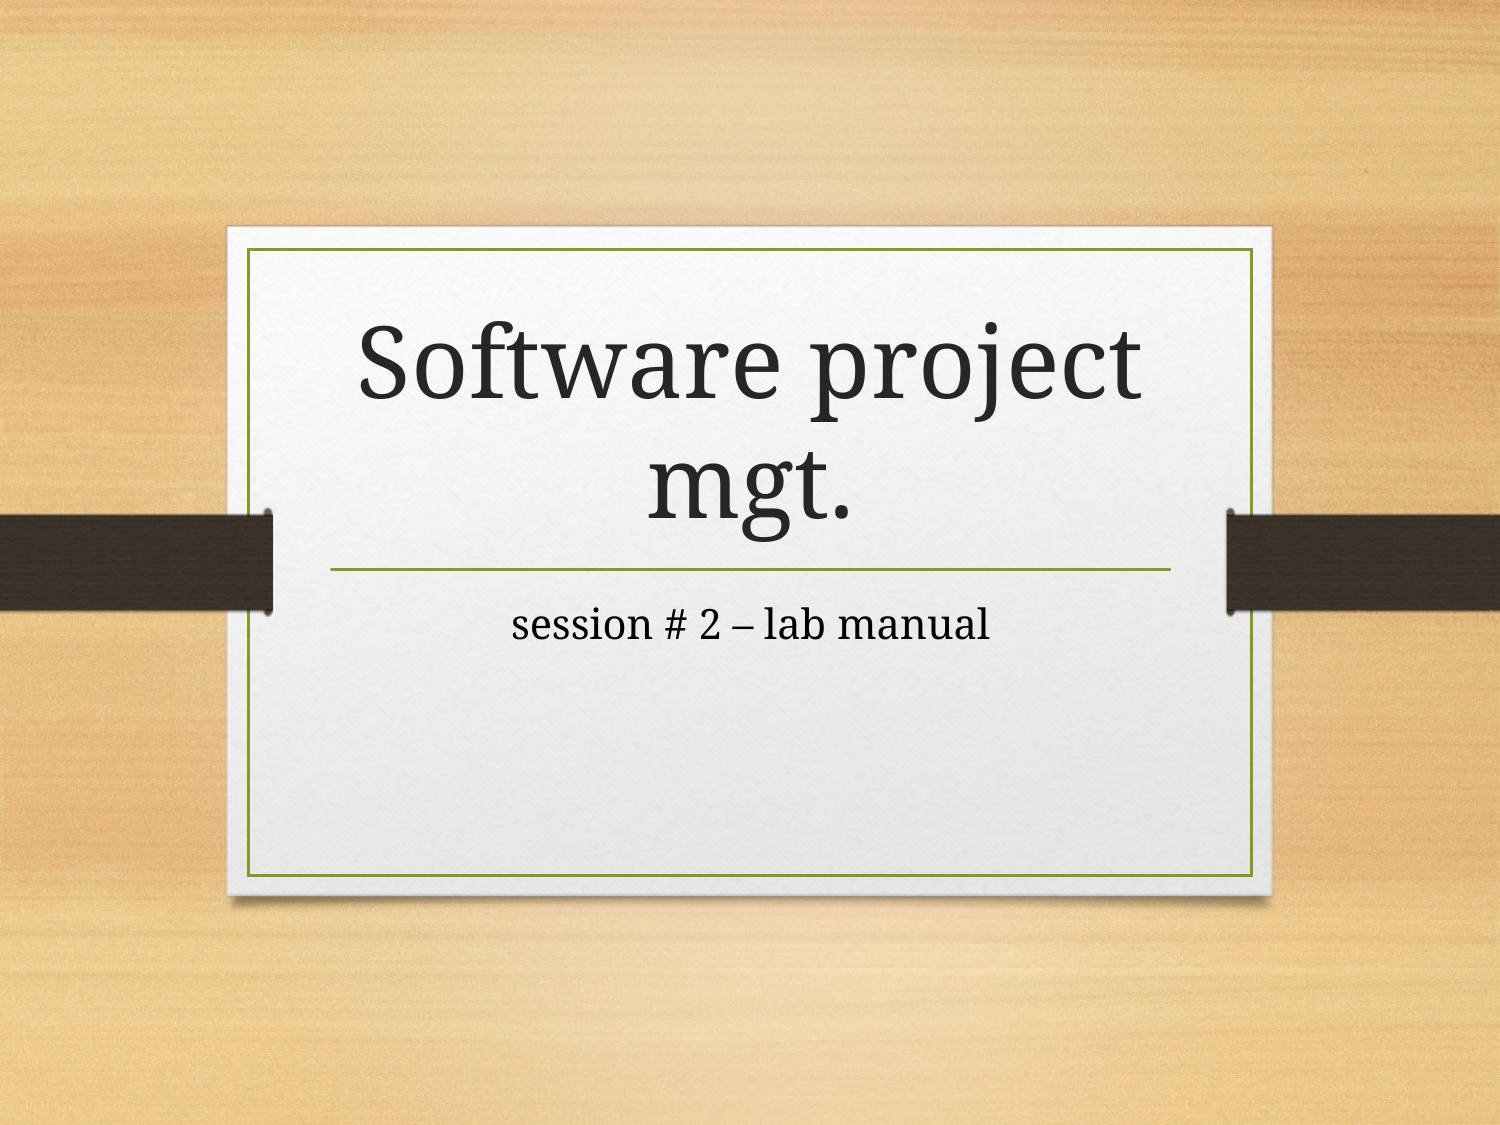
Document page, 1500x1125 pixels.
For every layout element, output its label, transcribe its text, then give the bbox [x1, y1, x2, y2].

title Software project mgt. [315, 297, 1187, 546]
picture [0, 0, 1500, 1125]
subtitle session # 2 – lab manual [315, 590, 1187, 817]
